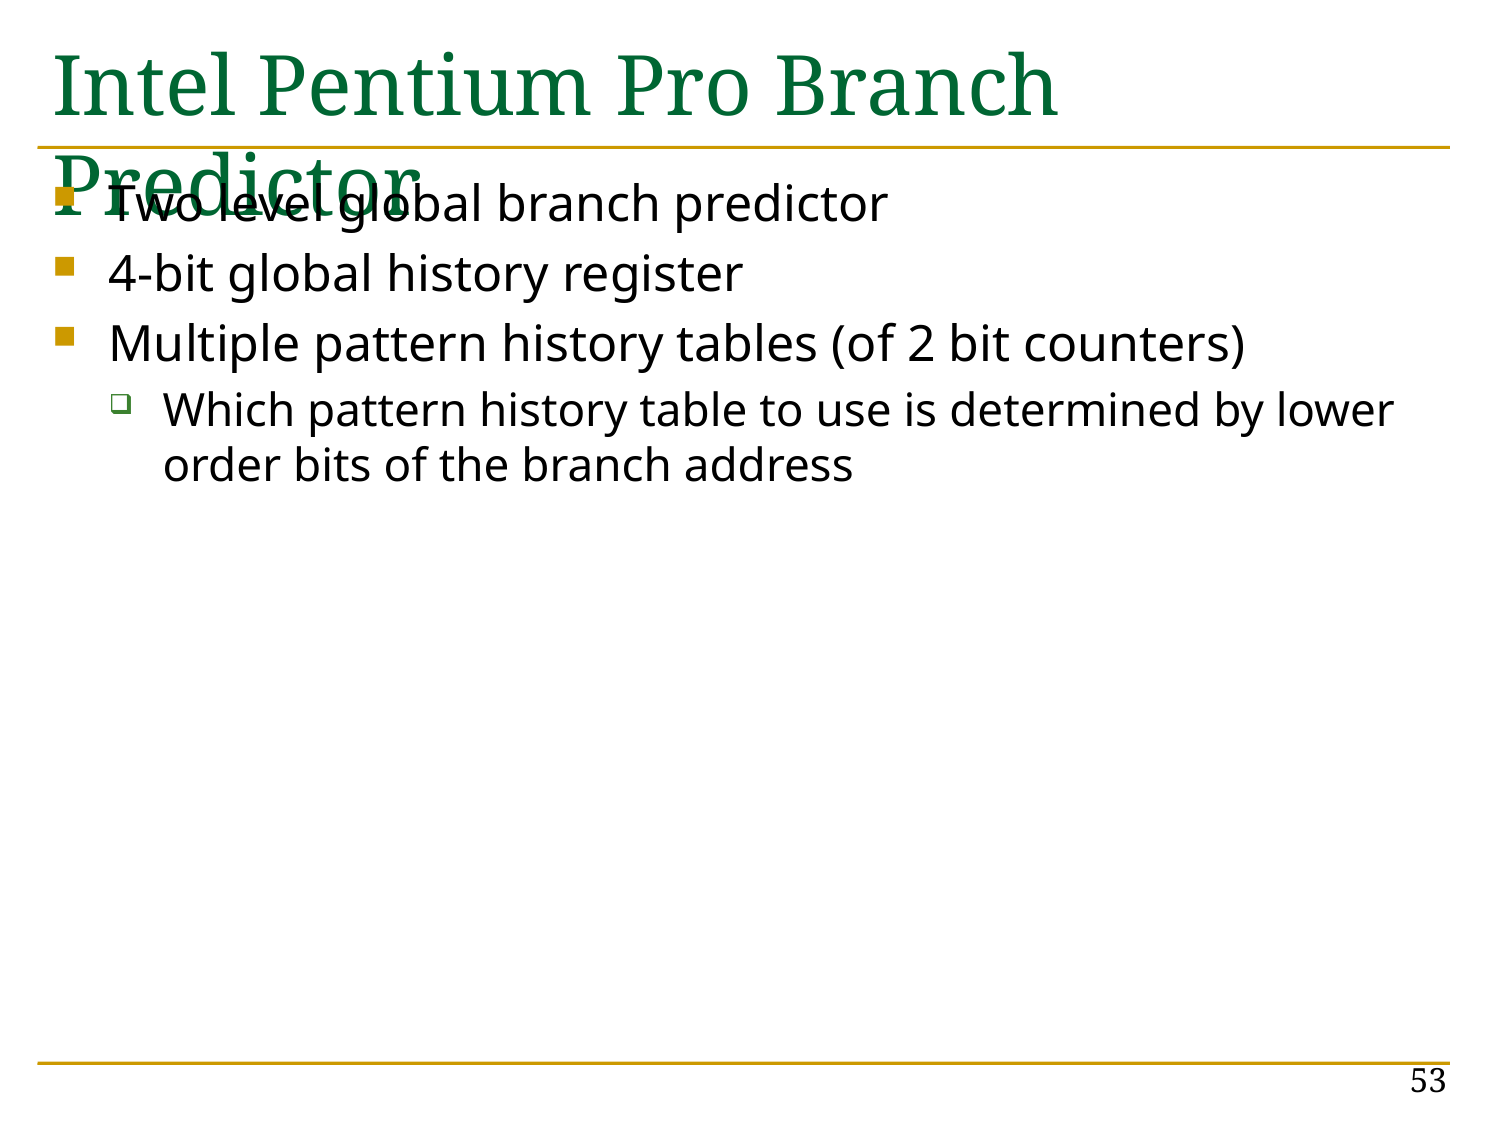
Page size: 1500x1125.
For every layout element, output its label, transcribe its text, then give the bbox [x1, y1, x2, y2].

list Two level global branch predictor 4-bit global history register Multiple pattern history tables (of 2 bit counters) Which pattern history table to use is determined by lower order bits of the branch address [37, 163, 1450, 1016]
slide_number 53 [1111, 1036, 1462, 1112]
title Intel Pentium Pro Branch Predictor [37, 24, 1450, 163]
